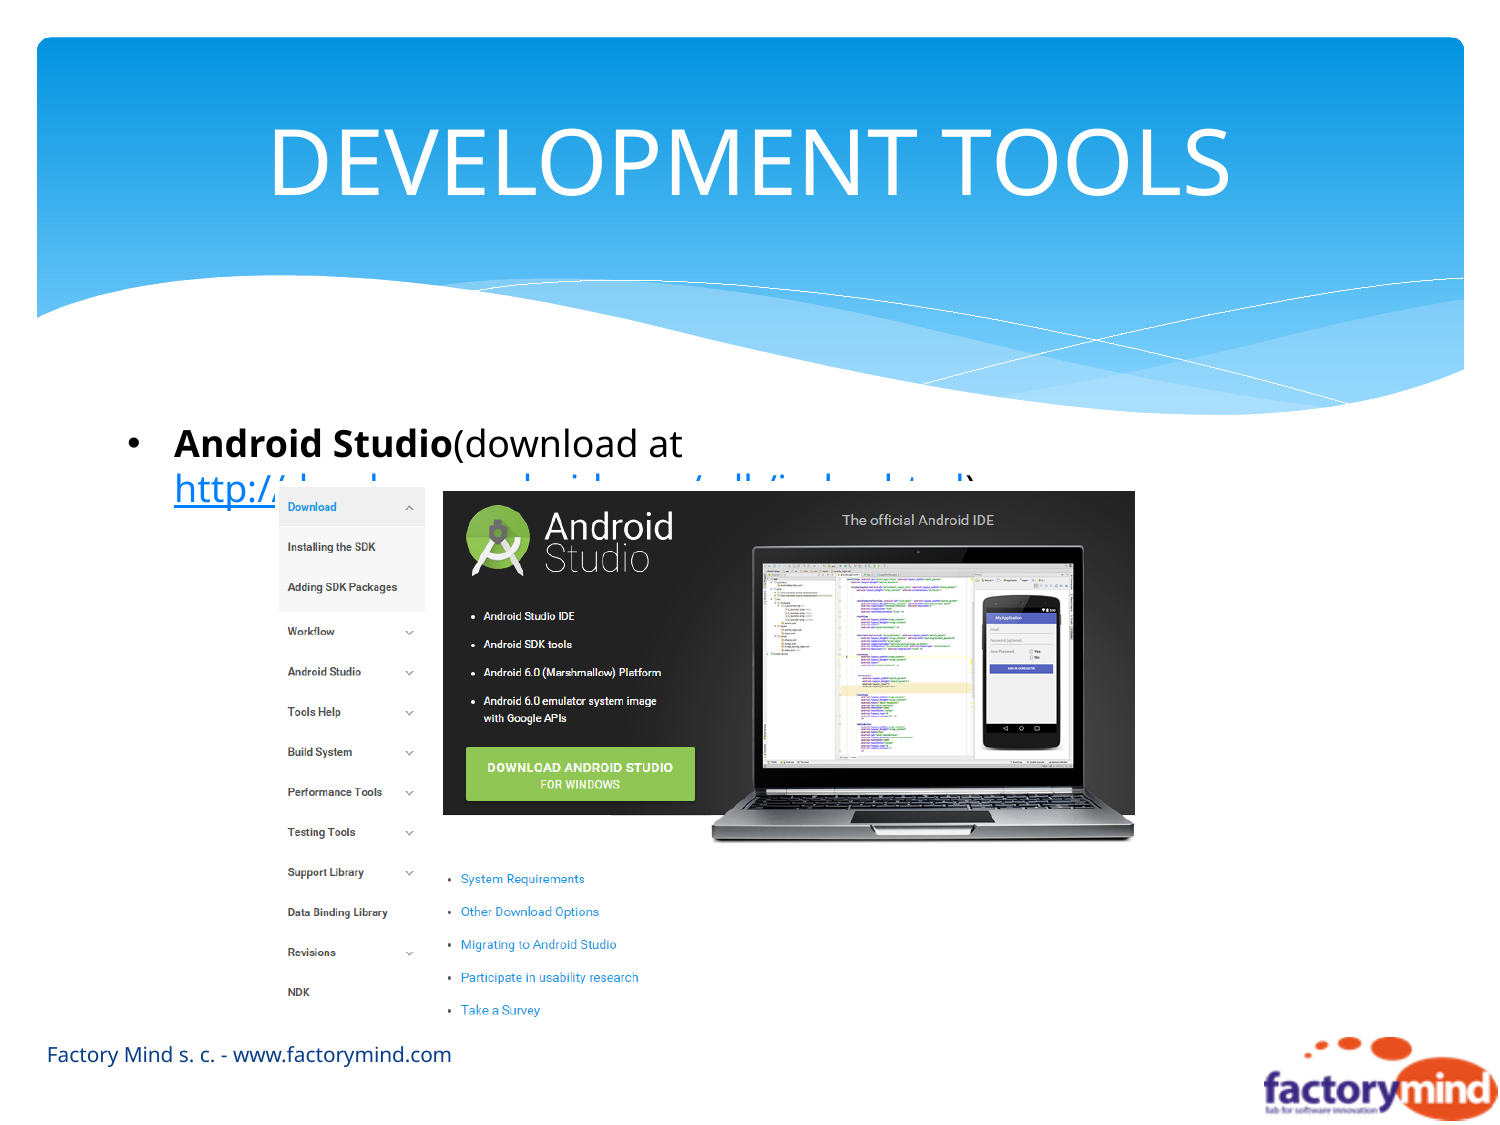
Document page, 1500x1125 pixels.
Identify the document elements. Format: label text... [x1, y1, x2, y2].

title DEVELOPMENT TOOLS [75, 55, 1425, 261]
text_box Android Studio(download at http://developer.android.com/sdk/index.html) [112, 412, 1463, 614]
picture [1264, 1036, 1498, 1122]
footer Factory Mind s. c. - www.factorymind.com [31, 1025, 653, 1086]
picture [274, 481, 1155, 1036]
